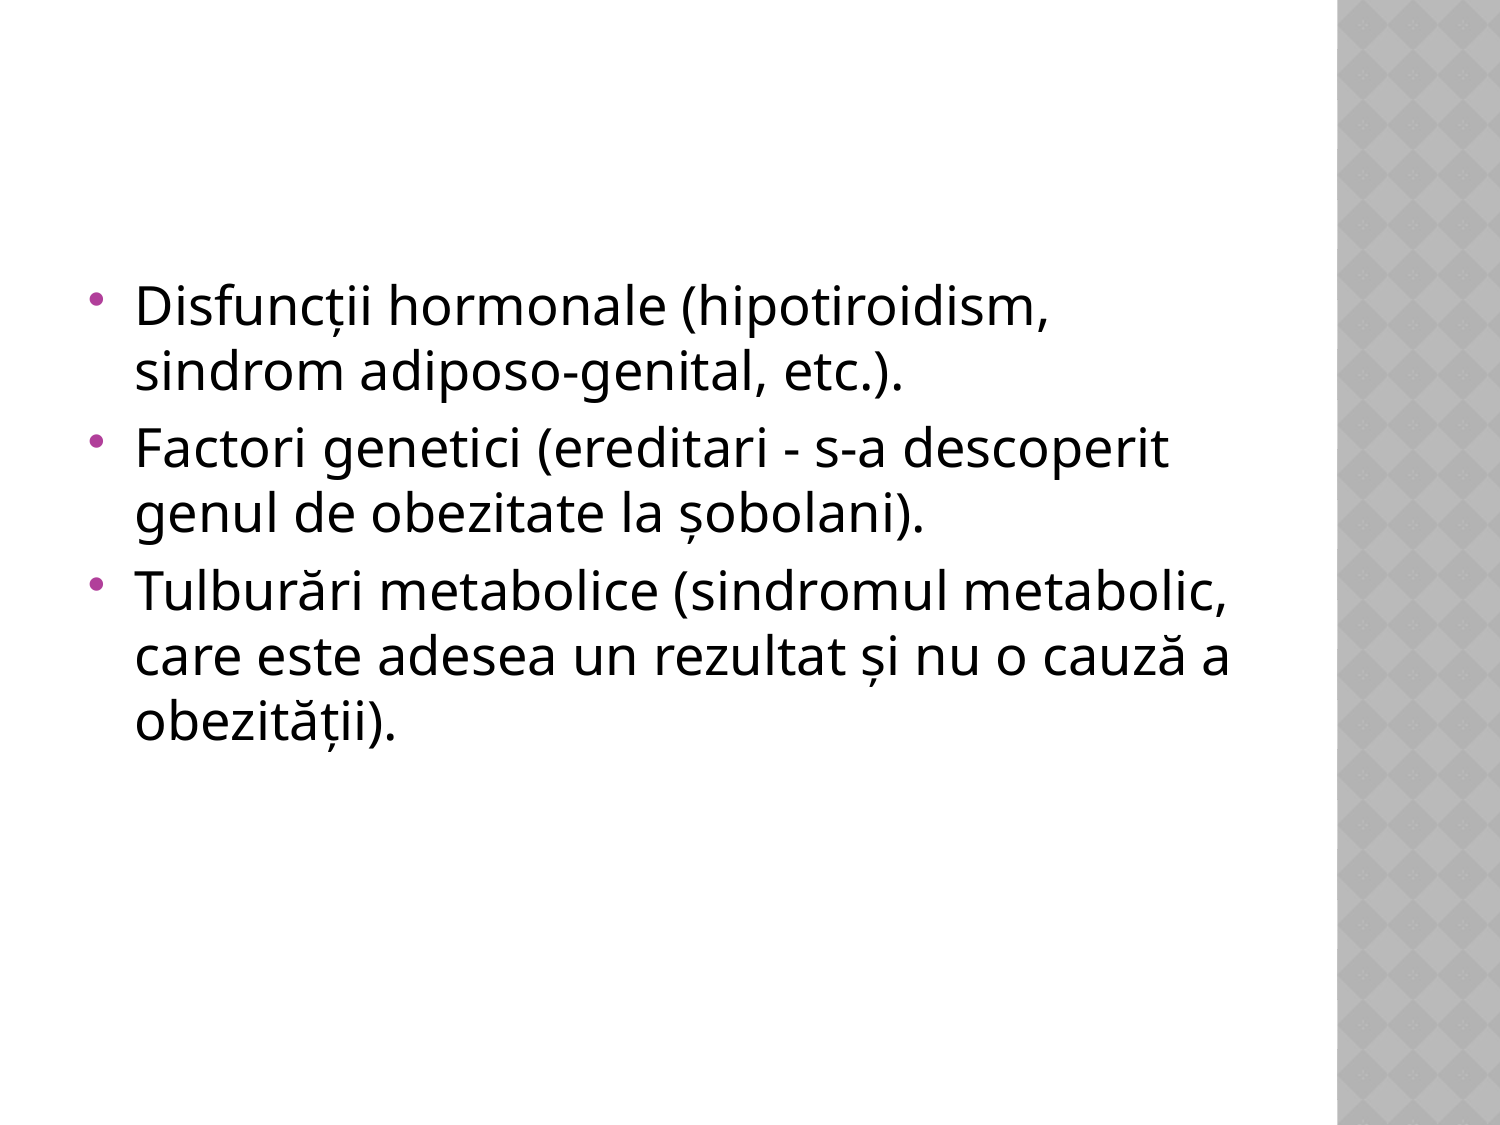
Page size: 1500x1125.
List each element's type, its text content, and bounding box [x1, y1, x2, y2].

list Disfuncții hormonale (hipotiroidism, sindrom adiposo-genital, etc.). Factori genetici (ereditari - s-a descoperit genul de obezitate la șobolani). Tulburări metabolice (sindromul metabolic, care este adesea un rezultat și nu o cauză a obezității). [75, 264, 1263, 1059]
